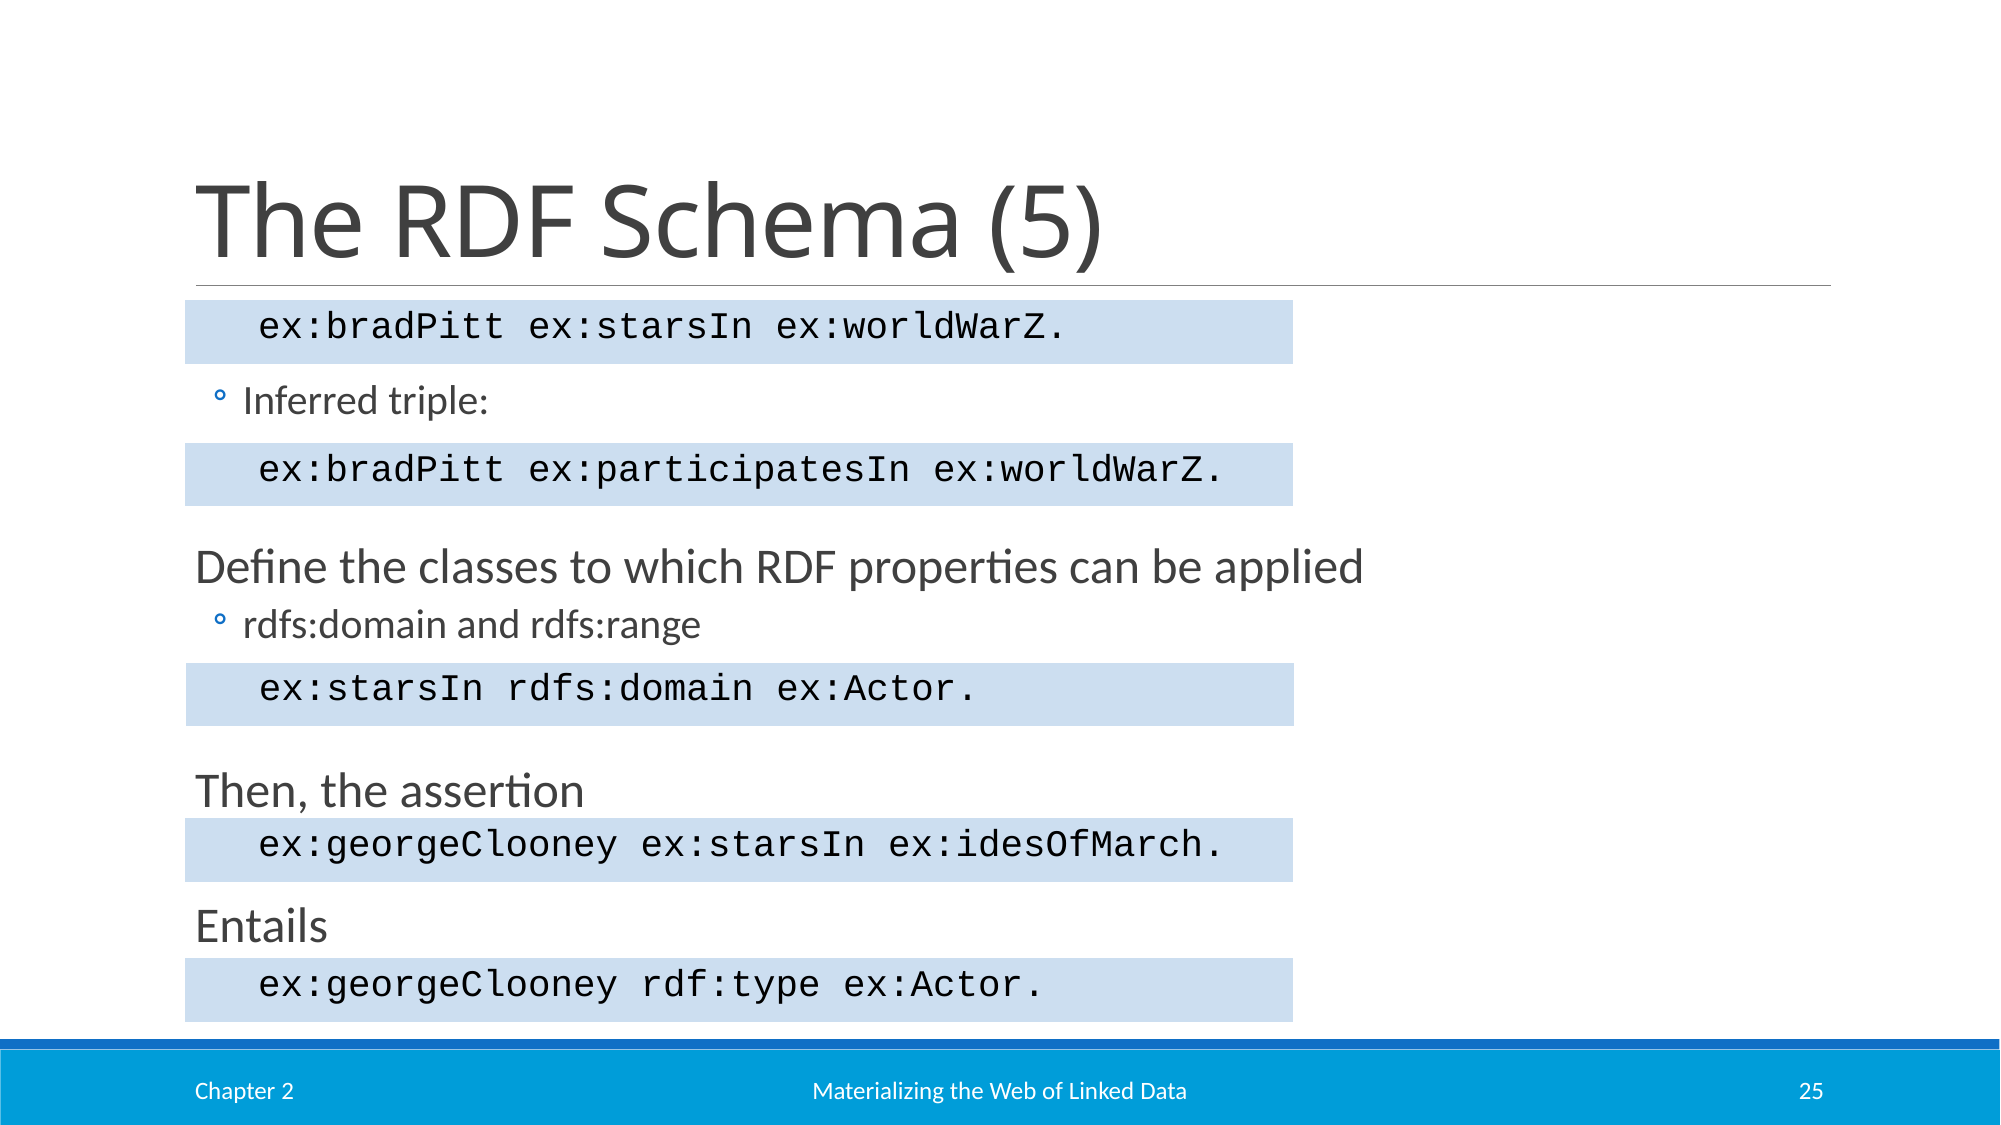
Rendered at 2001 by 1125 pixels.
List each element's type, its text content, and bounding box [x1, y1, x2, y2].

slide_number 25 [1624, 1059, 1840, 1120]
table_header ex:bradPitt ex:starsIn ex:worldWarZ. [185, 300, 1293, 364]
list Inferred triple: Define the classes to which RDF properties can be applied rdfs:domain and rdfs:range Then, the assertion Entails [180, 302, 1830, 963]
table_header ex:starsIn rdfs:domain ex:Actor. [186, 663, 1294, 726]
title The RDF Schema (5) [180, 47, 1830, 285]
slide_number Chapter 2 [180, 1059, 586, 1120]
table_header ex:bradPitt ex:participatesIn ex:worldWarZ. [185, 443, 1293, 506]
table_header ex:georgeClooney rdf:type ex:Actor. [185, 958, 1293, 1022]
footer Materializing the Web of Linked Data [604, 1059, 1396, 1120]
table_header ex:georgeClooney ex:starsIn ex:idesOfMarch. [185, 818, 1293, 882]
